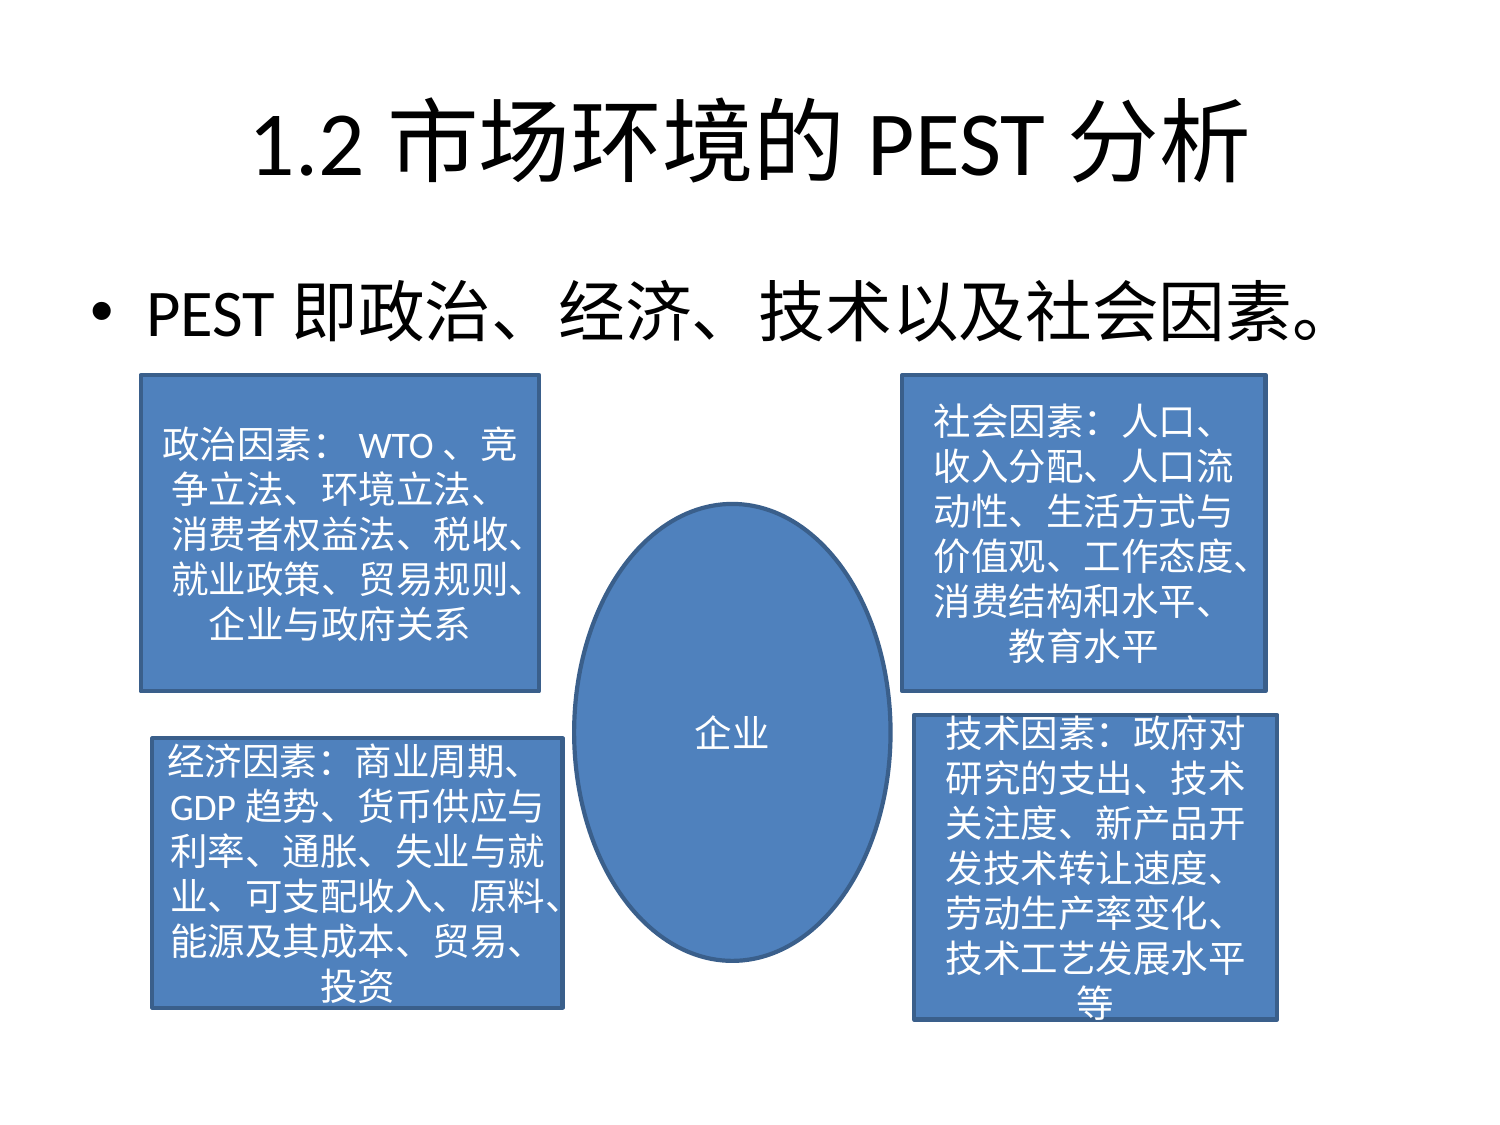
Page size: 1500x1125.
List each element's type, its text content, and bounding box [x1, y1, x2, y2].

title 1.2市场环境的PEST分析 [75, 45, 1425, 233]
text_box 技术因素：政府对研究的支出、技术关注度、新产品开发技术转让速度、劳动生产率变化、技术工艺发展水平等 [912, 713, 1279, 1022]
text_box 政治因素：WTO、竞争立法、环境立法、消费者权益法、税收、就业政策、贸易规则、企业与政府关系 [139, 373, 541, 693]
list PEST即政治、经济、技术以及社会因素。 [75, 262, 1425, 1005]
text_box 经济因素：商业周期、GDP趋势、货币供应与利率、通胀、失业与就业、可支配收入、原料、能源及其成本、贸易、投资 [150, 736, 565, 1010]
text_box 社会因素：人口、收入分配、人口流动性、生活方式与价值观、工作态度、消费结构和水平、教育水平 [900, 373, 1268, 693]
text_box 企业 [572, 501, 893, 963]
